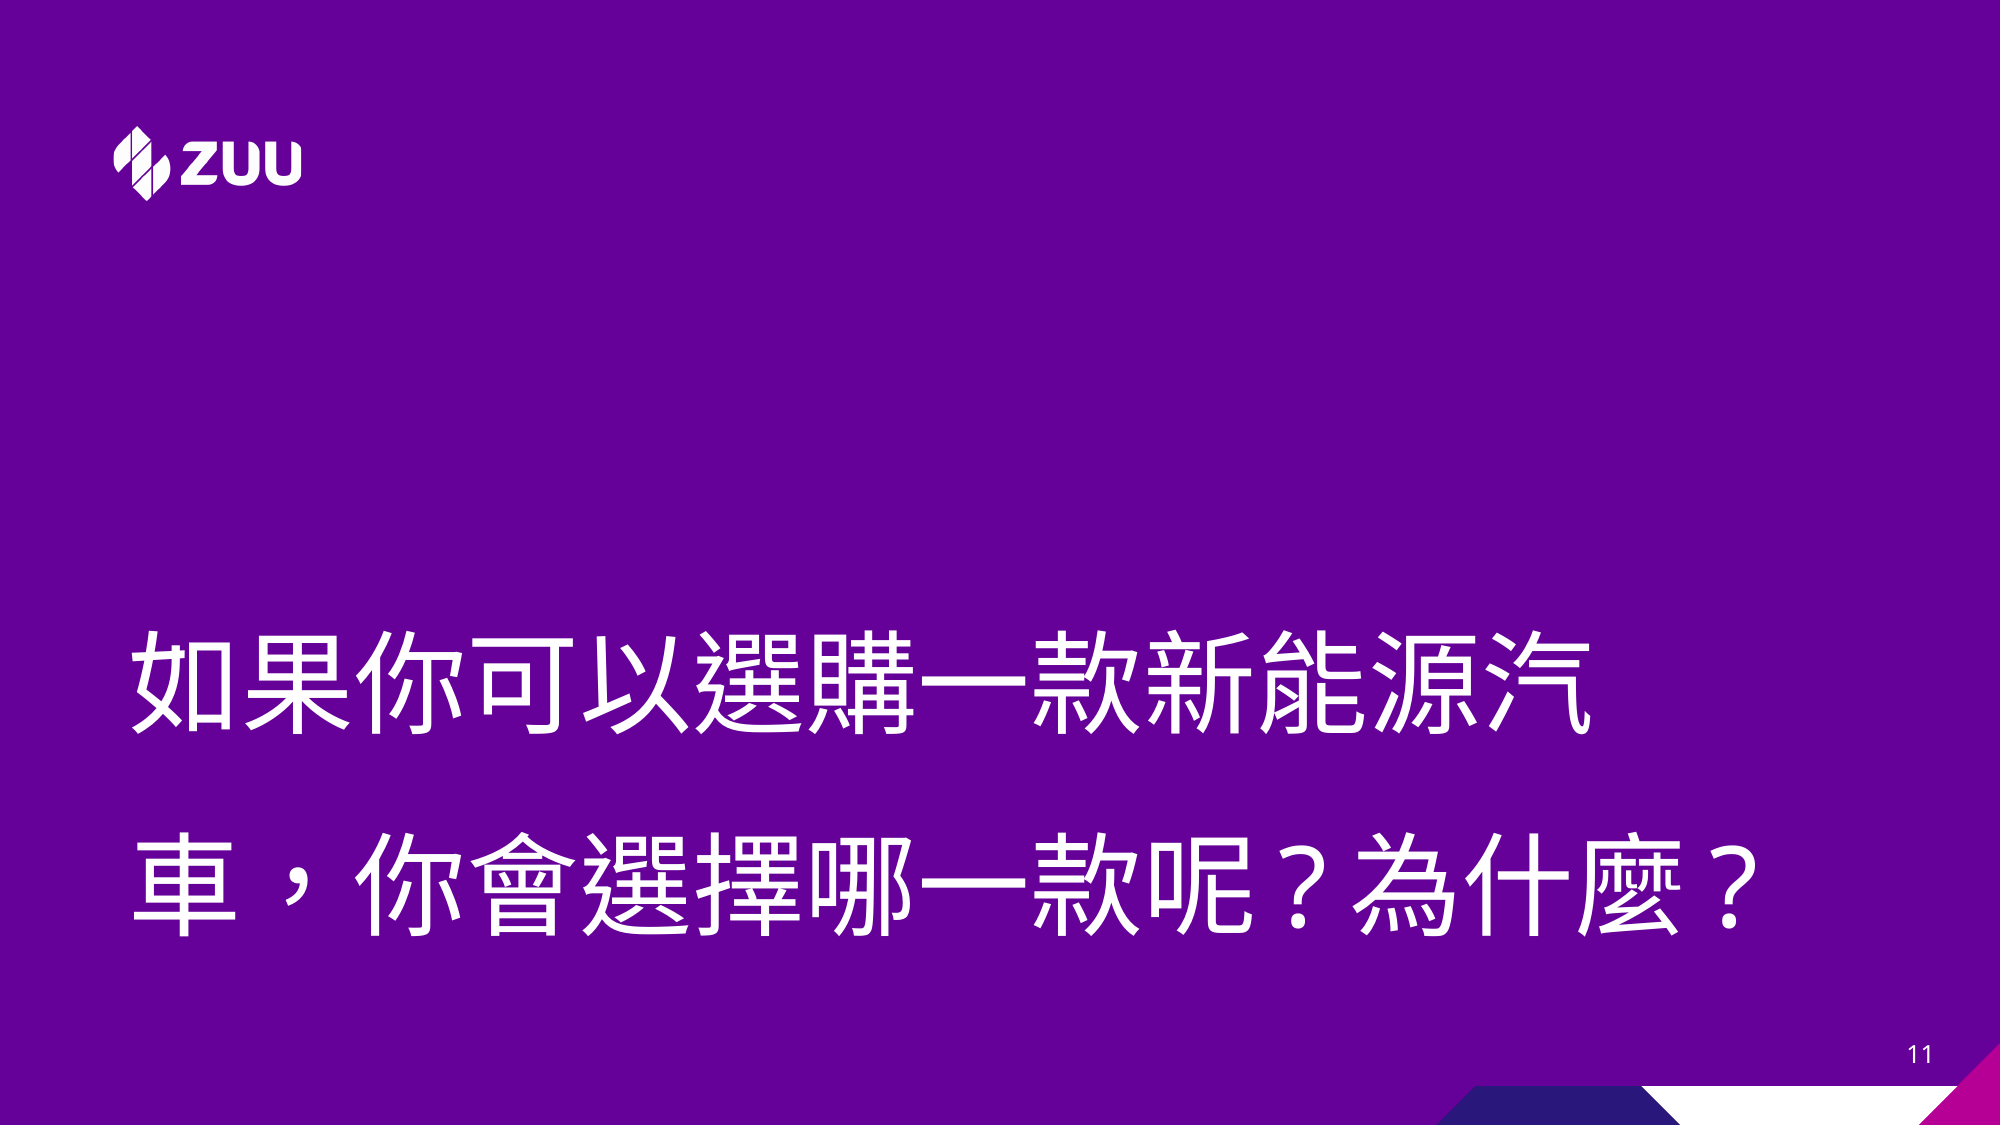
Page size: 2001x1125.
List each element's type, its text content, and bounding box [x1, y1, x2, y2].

subtitle 如果你可以選購一款新能源汽車，你會選擇哪一款呢?為什麼? [113, 537, 1704, 969]
slide_number 11 [1500, 1039, 1950, 1073]
